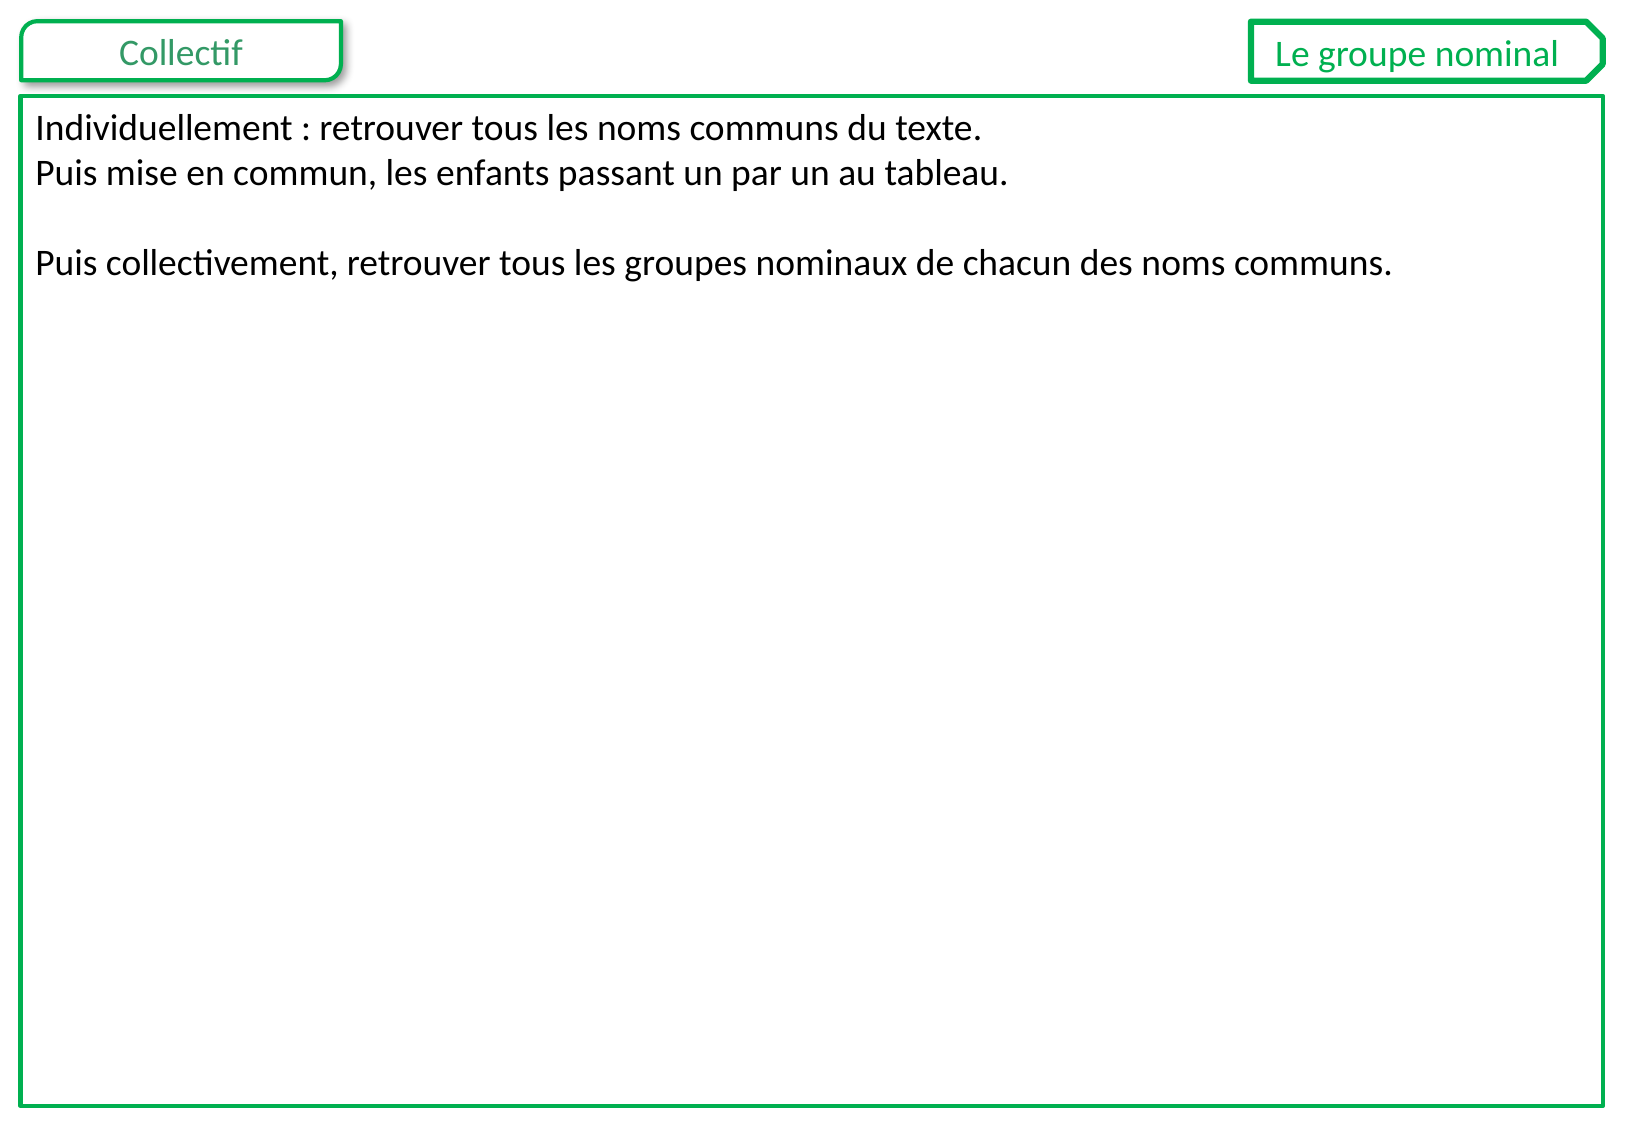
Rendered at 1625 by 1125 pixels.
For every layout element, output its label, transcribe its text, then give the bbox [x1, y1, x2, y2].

list Le groupe nominal [1250, 21, 1584, 81]
list Individuellement : retrouver tous les noms communs du texte. Puis mise en commun, les enfants passant un par un au tableau. Puis collectivement, retrouver tous les groupes nominaux de chacun des noms communs. [18, 94, 1605, 1108]
